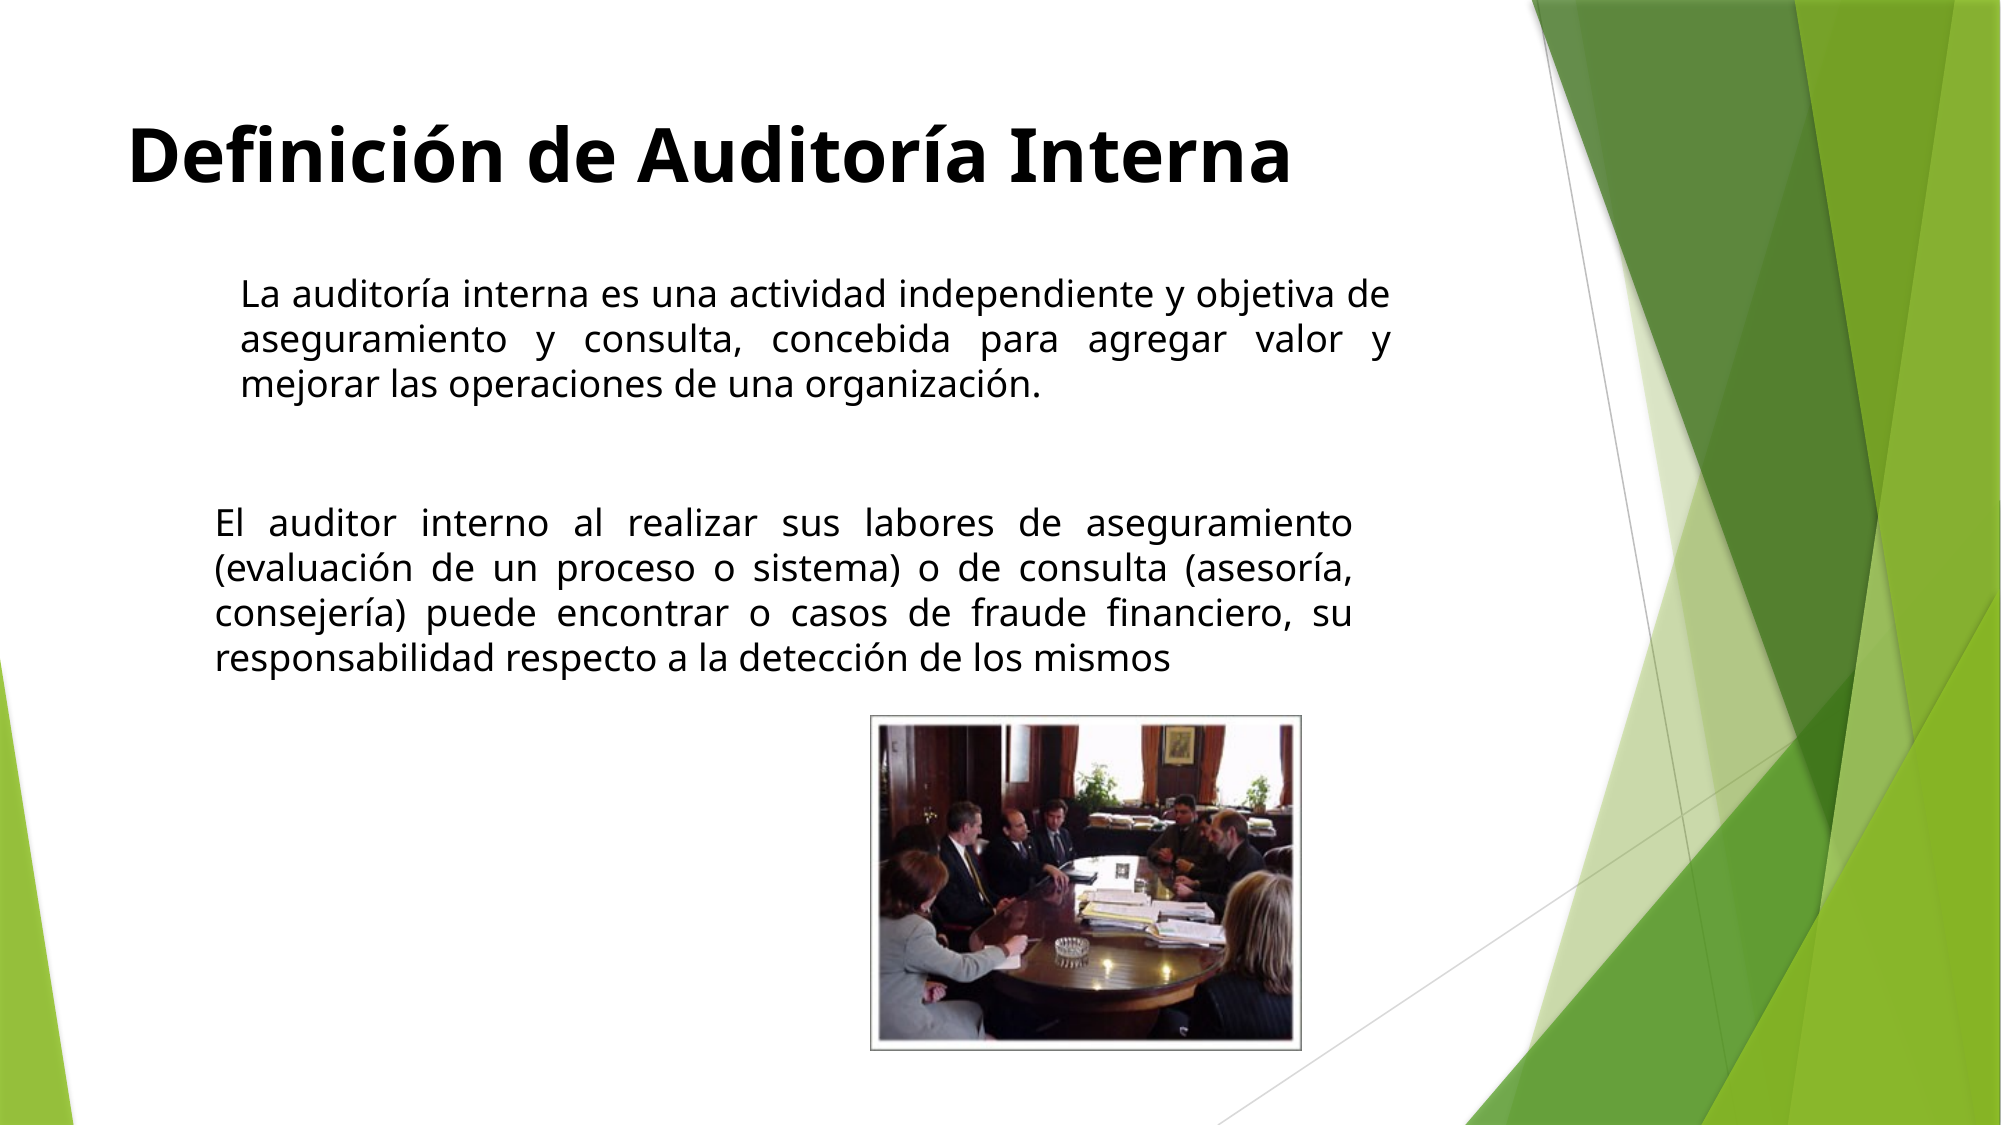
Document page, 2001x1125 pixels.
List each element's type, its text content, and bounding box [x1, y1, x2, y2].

text_box La auditoría interna es una actividad independiente y objetiva de aseguramiento y consulta, concebida para agregar valor y mejorar las operaciones de una organización. [225, 262, 1407, 413]
title Definición de Auditoría Interna [111, 99, 1522, 233]
text_box El auditor interno al realizar sus labores de aseguramiento (evaluación de un proceso o sistema) o de consulta (asesoría, consejería) puede encontrar o casos de fraude financiero, su responsabilidad respecto a la detección de los mismos [199, 491, 1370, 686]
picture [869, 715, 1302, 1051]
